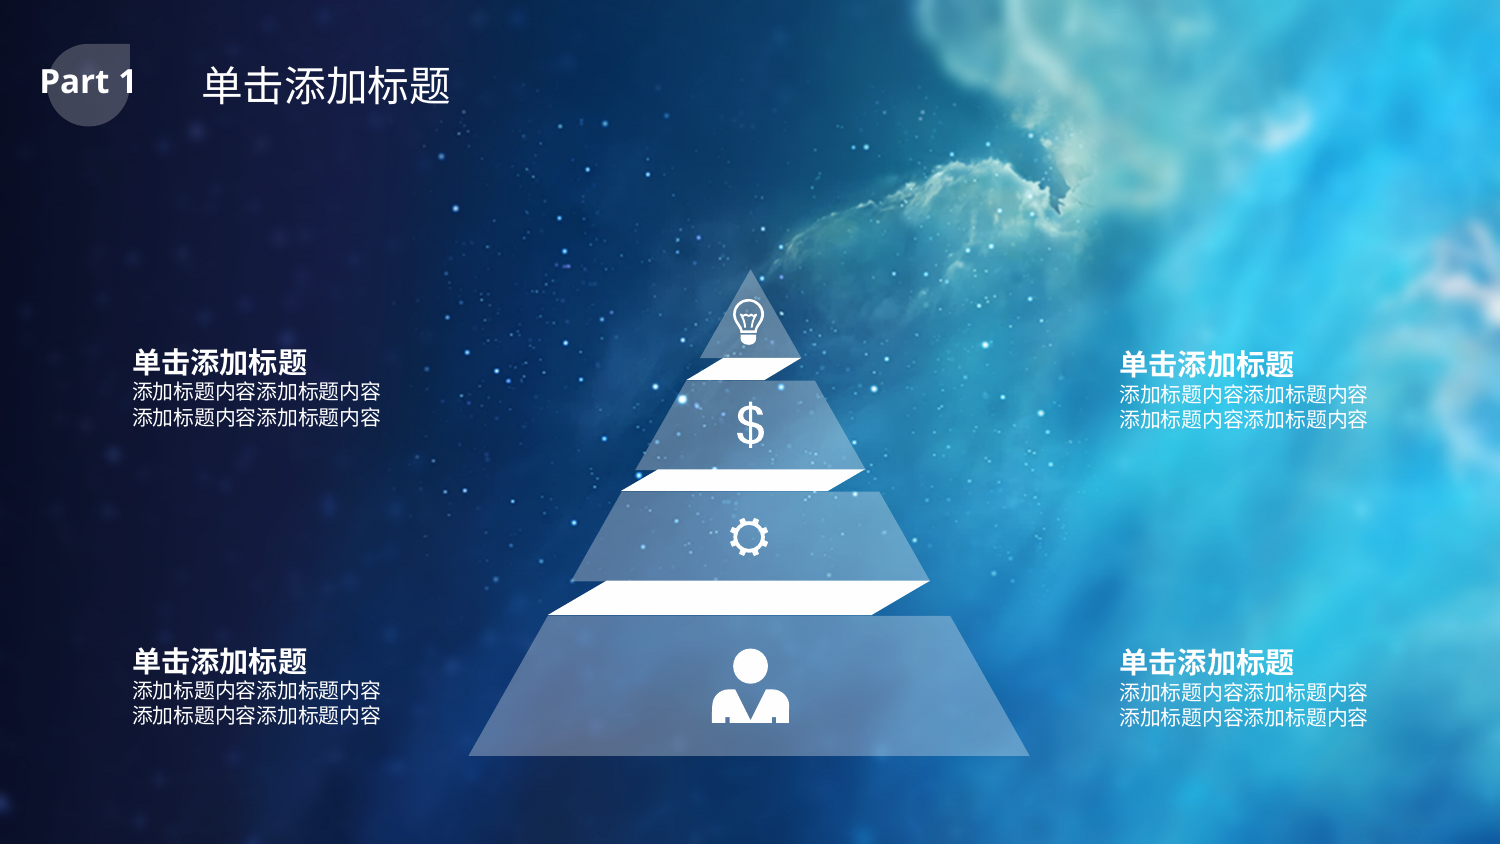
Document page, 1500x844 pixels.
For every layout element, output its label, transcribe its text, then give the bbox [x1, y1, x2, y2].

text_box 单击添加标题 添加标题内容添加标题内容 添加标题内容添加标题内容 [1104, 637, 1384, 763]
text_box 单击添加标题 添加标题内容添加标题内容 添加标题内容添加标题内容 [1104, 339, 1384, 464]
text_box 单击添加标题 添加标题内容添加标题内容 添加标题内容添加标题内容 [117, 336, 397, 462]
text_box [468, 615, 1030, 756]
picture [0, 0, 1500, 844]
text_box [22, 43, 154, 127]
text_box 单击添加标题 添加标题内容添加标题内容 添加标题内容添加标题内容 [117, 635, 397, 761]
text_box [635, 380, 866, 471]
text_box [686, 359, 800, 380]
text_box 单击添加标题 [186, 52, 467, 118]
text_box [570, 491, 931, 582]
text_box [699, 269, 802, 359]
text_box [620, 471, 862, 491]
text_box [547, 582, 928, 615]
